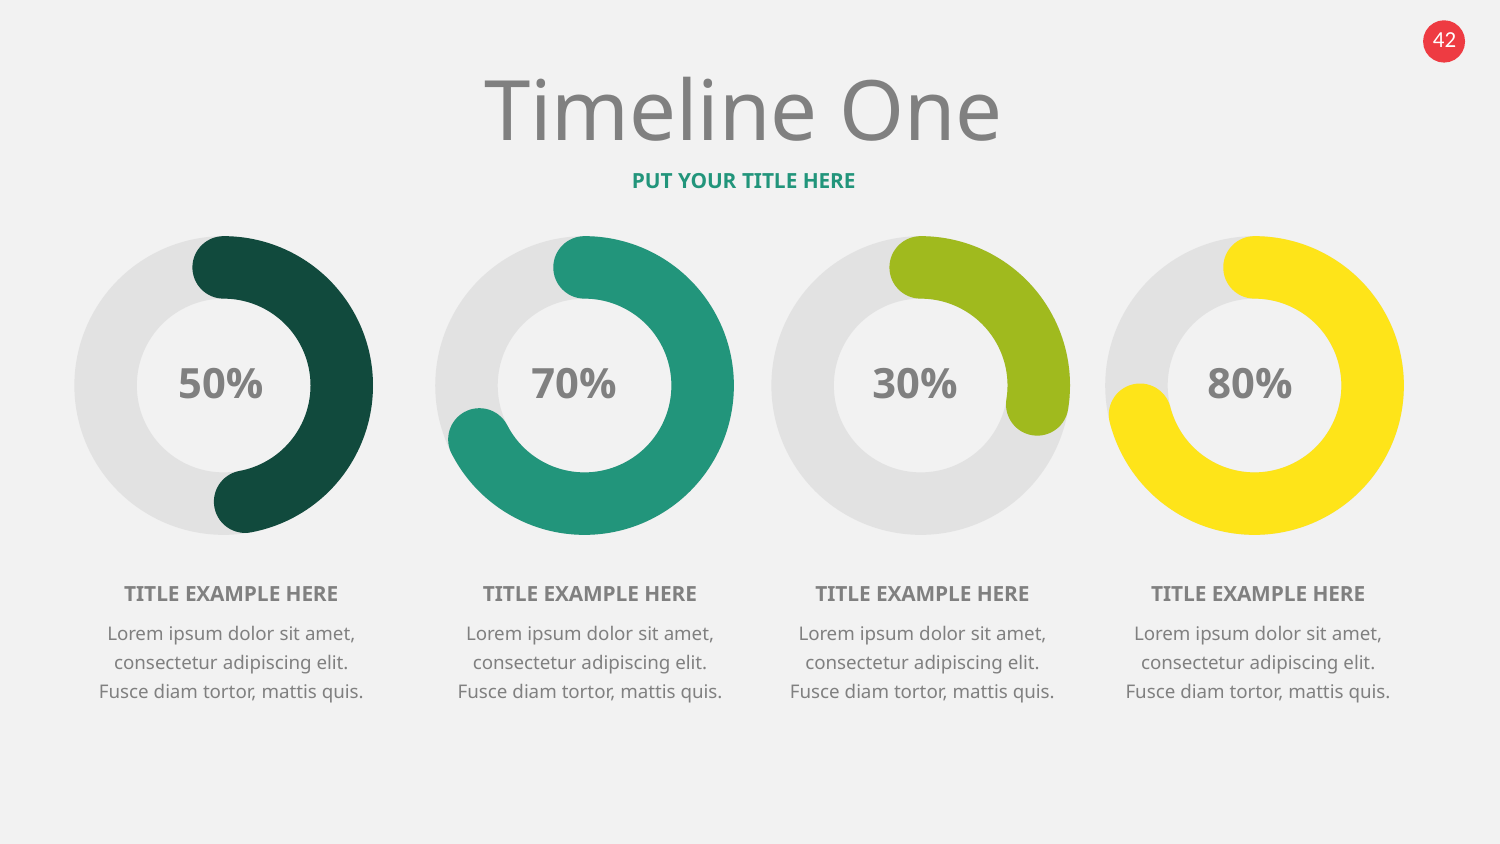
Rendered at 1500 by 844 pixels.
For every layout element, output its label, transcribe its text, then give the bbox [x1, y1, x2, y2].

text_box Lorem ipsum dolor sit amet, consectetur adipiscing elit. Fusce diam tortor, mattis quis. [449, 614, 730, 709]
text_box Lorem ipsum dolor sit amet, consectetur adipiscing elit. Fusce diam tortor, mattis quis. [782, 614, 1063, 709]
list Timeline One [409, 61, 1093, 156]
text_box [1135, 266, 1254, 415]
list PUT YOUR TITLE HERE [409, 163, 1093, 200]
text_box TITLE EXAMPLE HERE [1117, 571, 1398, 614]
text_box [104, 266, 244, 505]
text_box [222, 266, 343, 503]
text_box Lorem ipsum dolor sit amet, consectetur adipiscing elit. Fusce diam tortor, mattis quis. [1117, 614, 1398, 709]
text_box [801, 266, 1039, 505]
text_box [465, 266, 584, 439]
text_box Lorem ipsum dolor sit amet, consectetur adipiscing elit. Fusce diam tortor, mattis quis. [91, 614, 372, 709]
text_box [478, 266, 704, 505]
text_box [1139, 266, 1374, 505]
text_box [919, 266, 1040, 406]
text_box TITLE EXAMPLE HERE [782, 571, 1063, 614]
text_box TITLE EXAMPLE HERE [91, 571, 372, 614]
text_box TITLE EXAMPLE HERE [449, 571, 730, 614]
